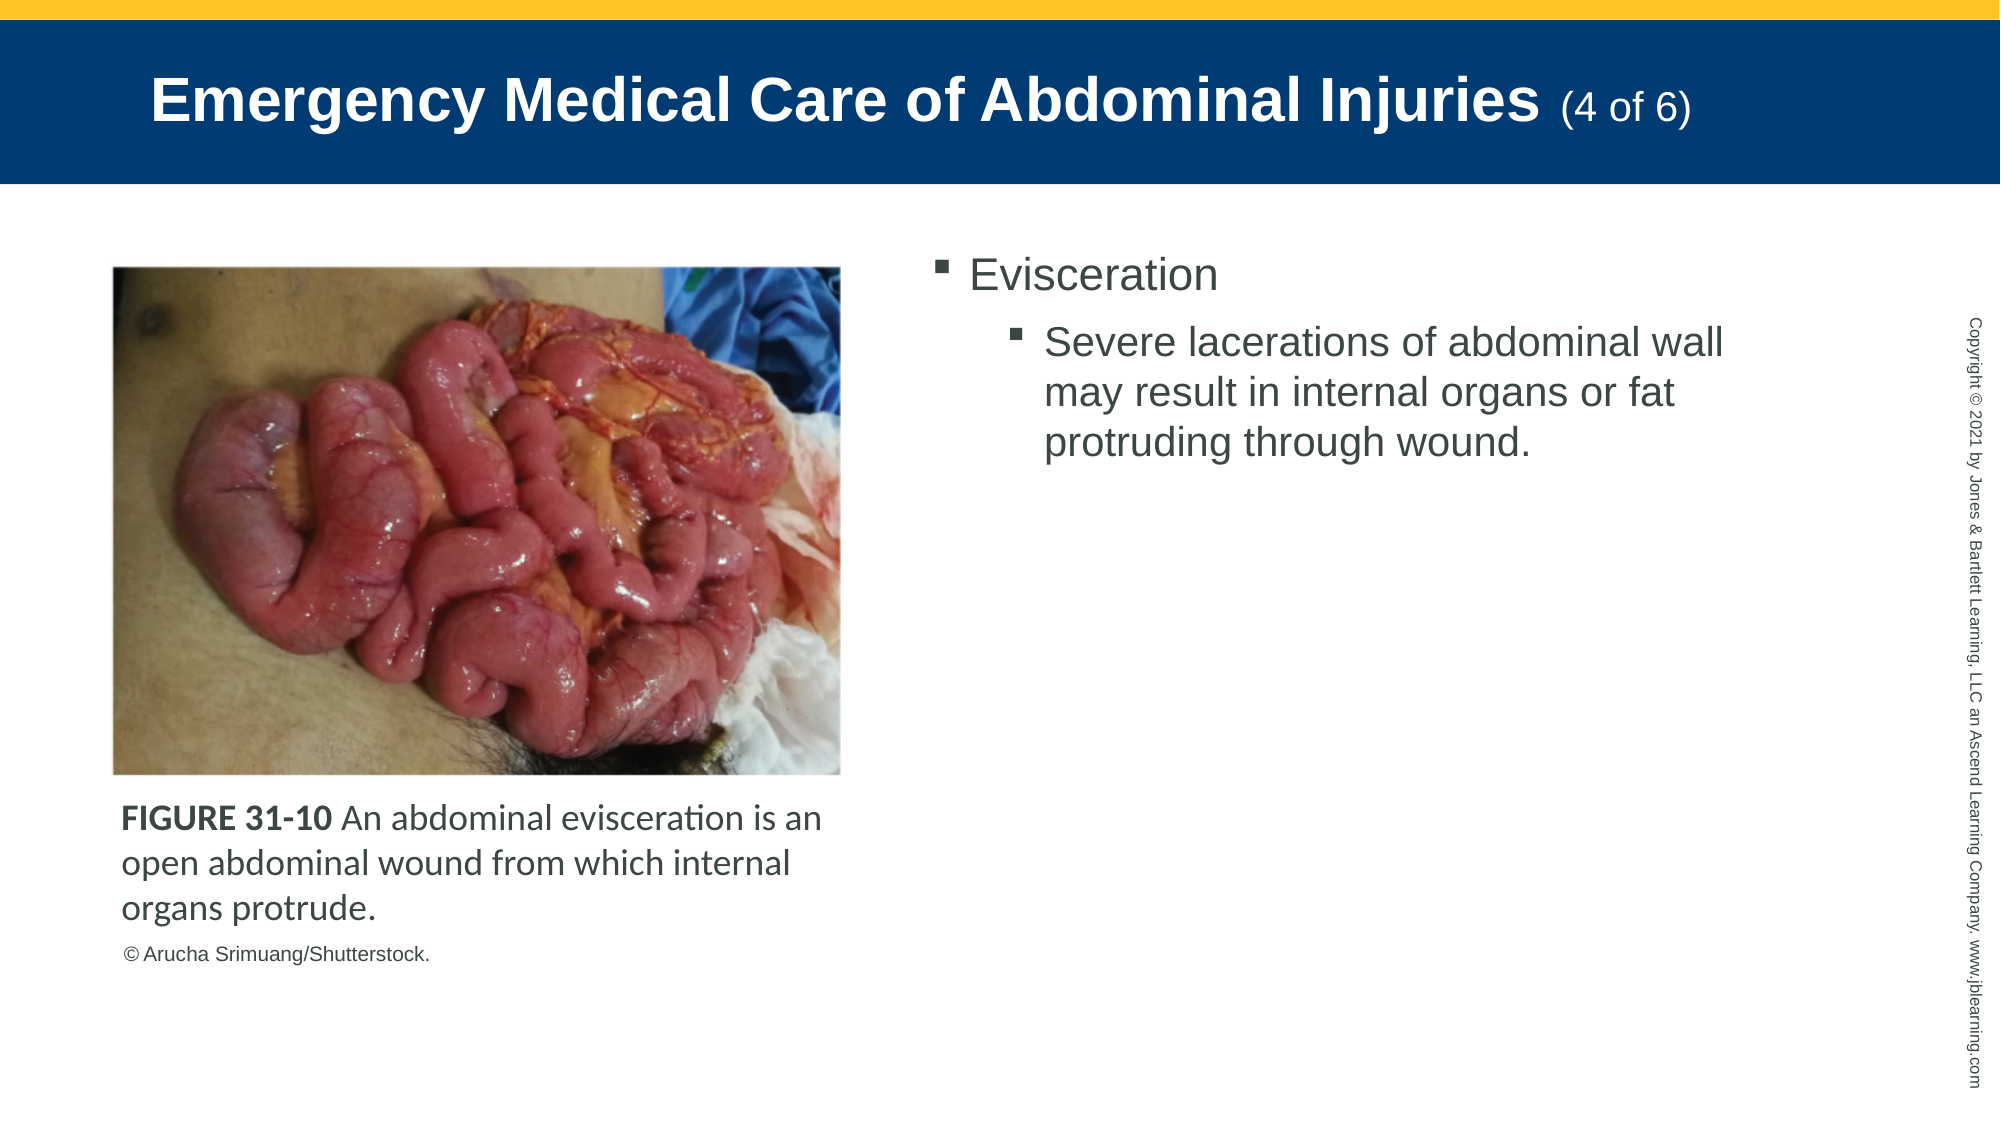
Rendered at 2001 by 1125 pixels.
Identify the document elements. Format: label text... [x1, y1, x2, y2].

list Evisceration Severe lacerations of abdominal wall may result in internal organs or fat protruding through wound. [916, 237, 1850, 1025]
title Emergency Medical Care of Abdominal Injuries (4 of 6) [0, 19, 2000, 185]
picture [106, 261, 847, 786]
text_box © Arucha Srimuang/Shutterstock. [109, 933, 446, 974]
text_box FIGURE 31-10 An abdominal evisceration is an open abdominal wound from which internal organs protrude. [106, 786, 847, 936]
